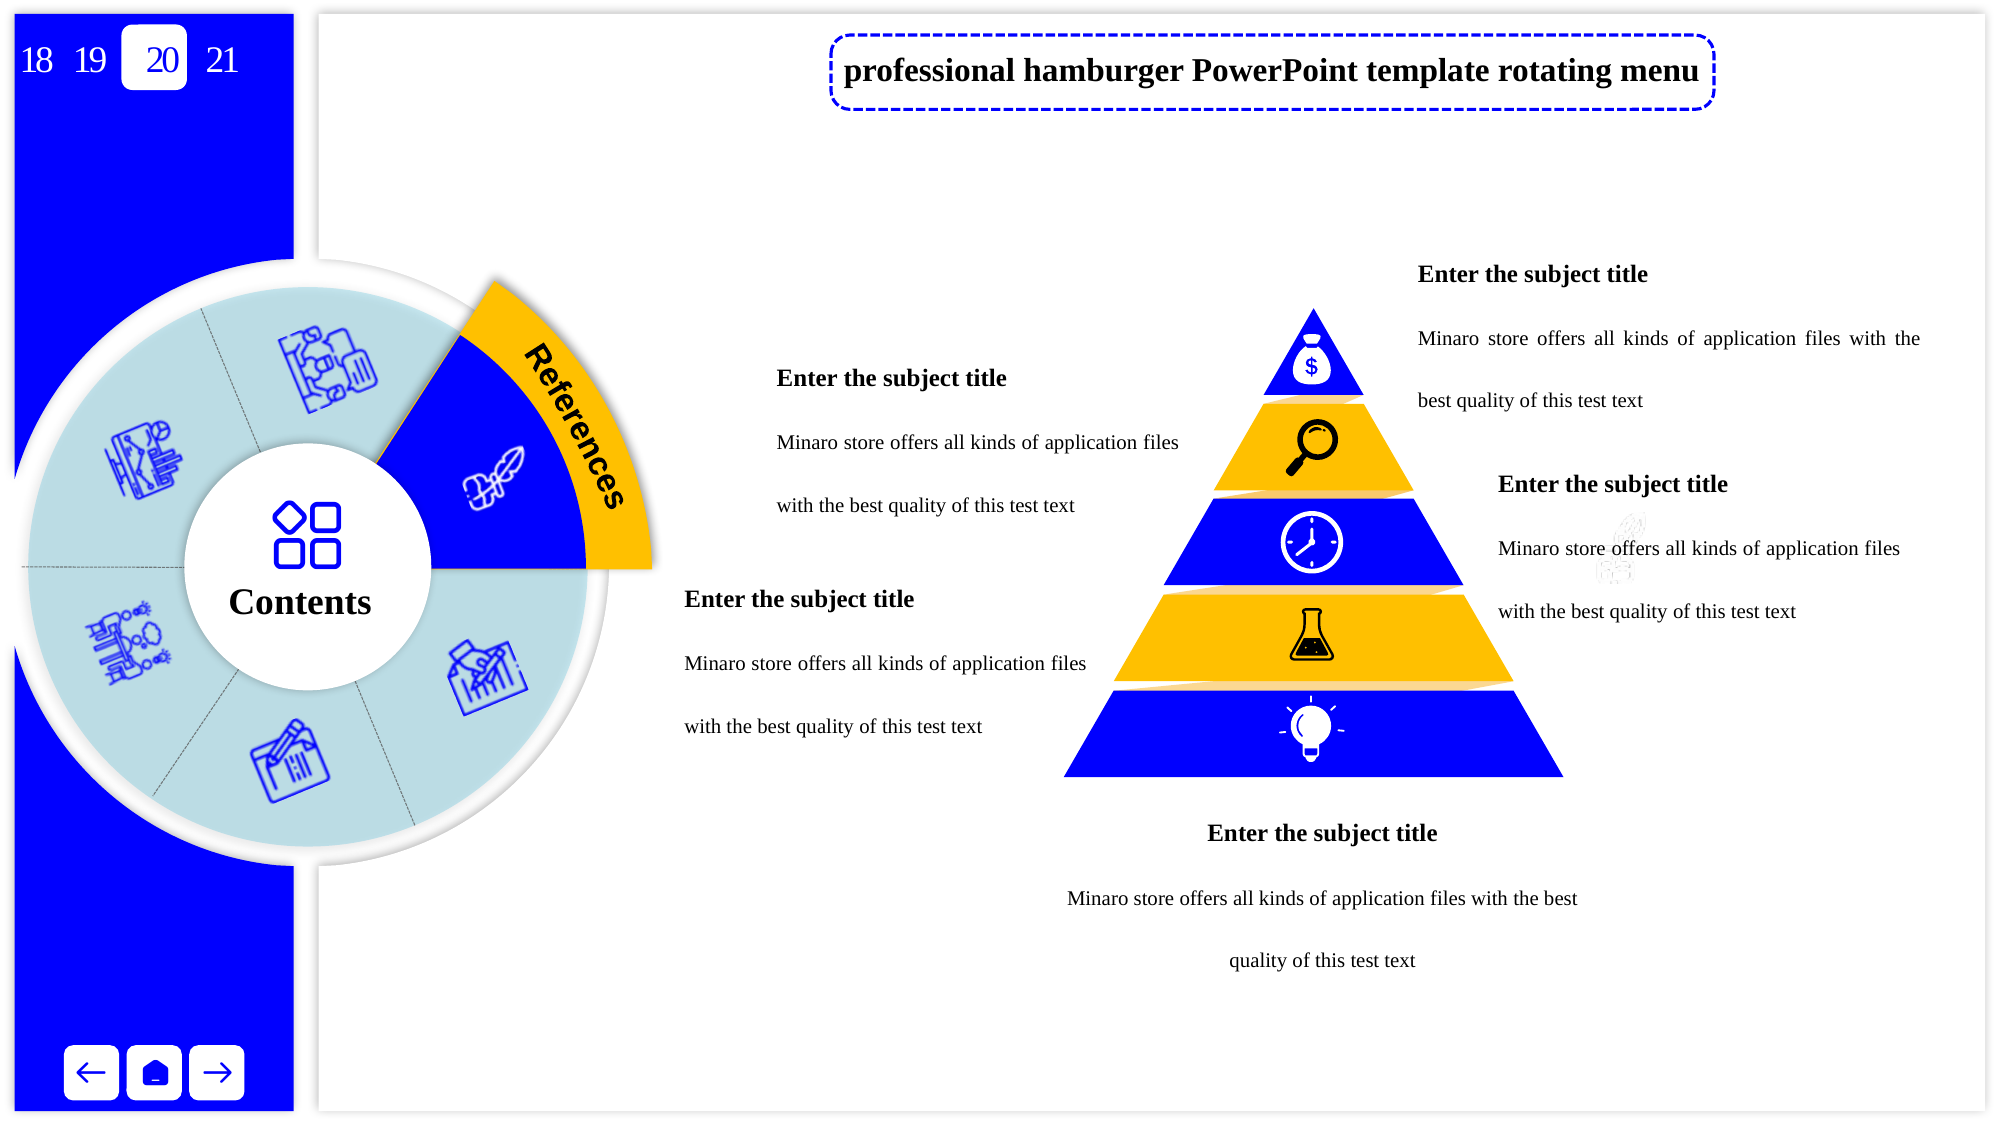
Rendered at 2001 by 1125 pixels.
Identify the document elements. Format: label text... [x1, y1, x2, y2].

picture [202, 1056, 233, 1088]
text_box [1280, 511, 1344, 574]
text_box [1285, 419, 1339, 477]
text_box Enter the subject title Minaro store offers all kinds of application files with the best quality of this test text [761, 354, 1063, 524]
text_box [830, 96, 1715, 111]
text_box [1063, 308, 1564, 778]
text_box [491, 280, 501, 284]
picture [462, 443, 533, 514]
picture [269, 497, 346, 574]
text_box professional hamburger PowerPoint template rotating menu [829, 41, 1829, 96]
text_box Enter the subject title Minaro store offers all kinds of application files with the best quality of this test text [1564, 460, 1916, 630]
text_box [1279, 695, 1345, 762]
picture [140, 1056, 171, 1088]
picture [1586, 512, 1657, 584]
text_box Enter the subject title Minaro store offers all kinds of application files with the best quality of this test text [1403, 249, 1936, 420]
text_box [1292, 334, 1331, 385]
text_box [1289, 608, 1335, 661]
text_box [834, 33, 1711, 41]
text_box Enter the subject title Minaro store offers all kinds of application files with the best quality of this test text [1026, 809, 1619, 980]
picture [75, 1057, 107, 1088]
text_box [585, 369, 654, 571]
text_box 18 19 20 21 [4, 27, 304, 88]
text_box Enter the subject title Minaro store offers all kinds of application files with the best quality of this test text [669, 575, 1063, 745]
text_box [24, 284, 585, 852]
